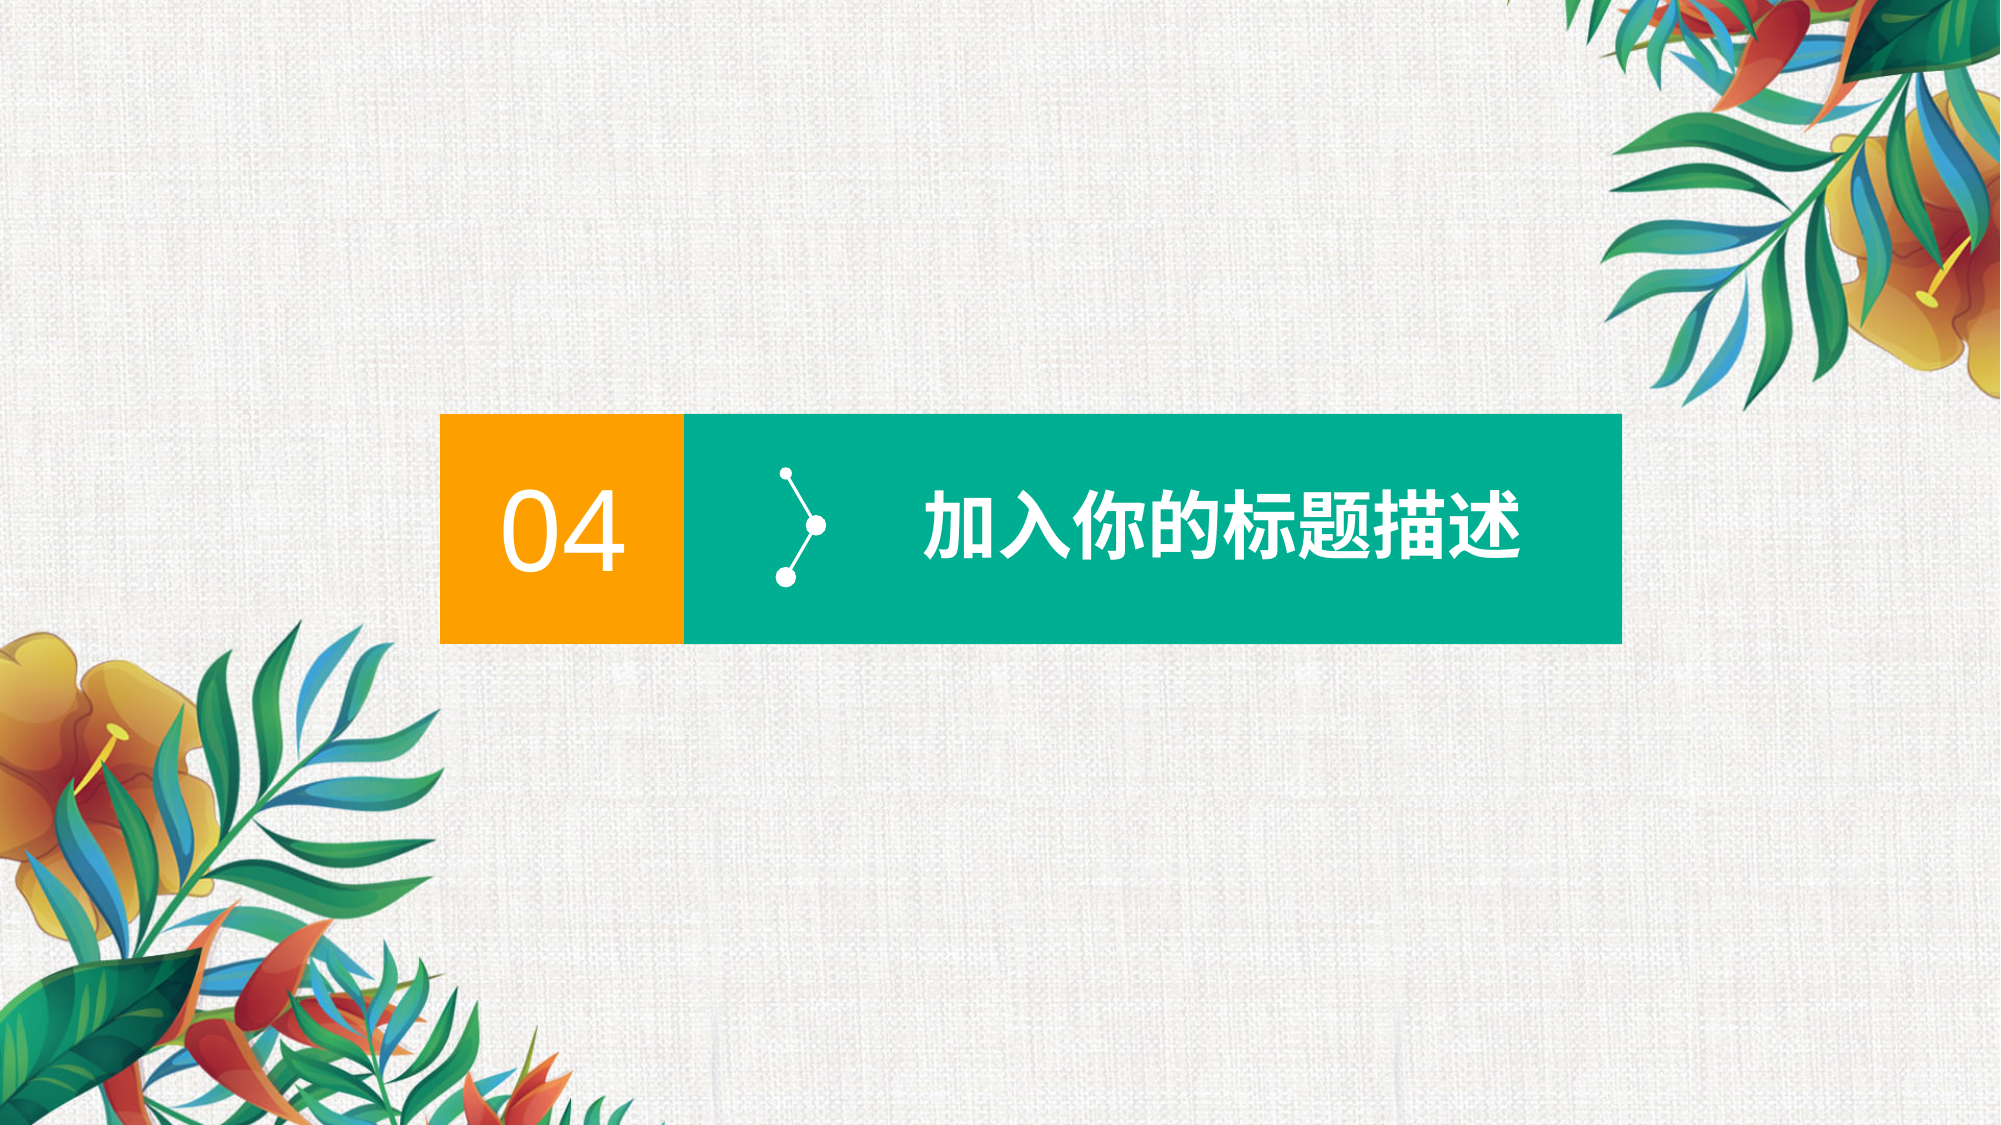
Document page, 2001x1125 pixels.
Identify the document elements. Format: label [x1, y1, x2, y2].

text_box [440, 413, 1623, 645]
picture [0, 0, 2001, 1125]
